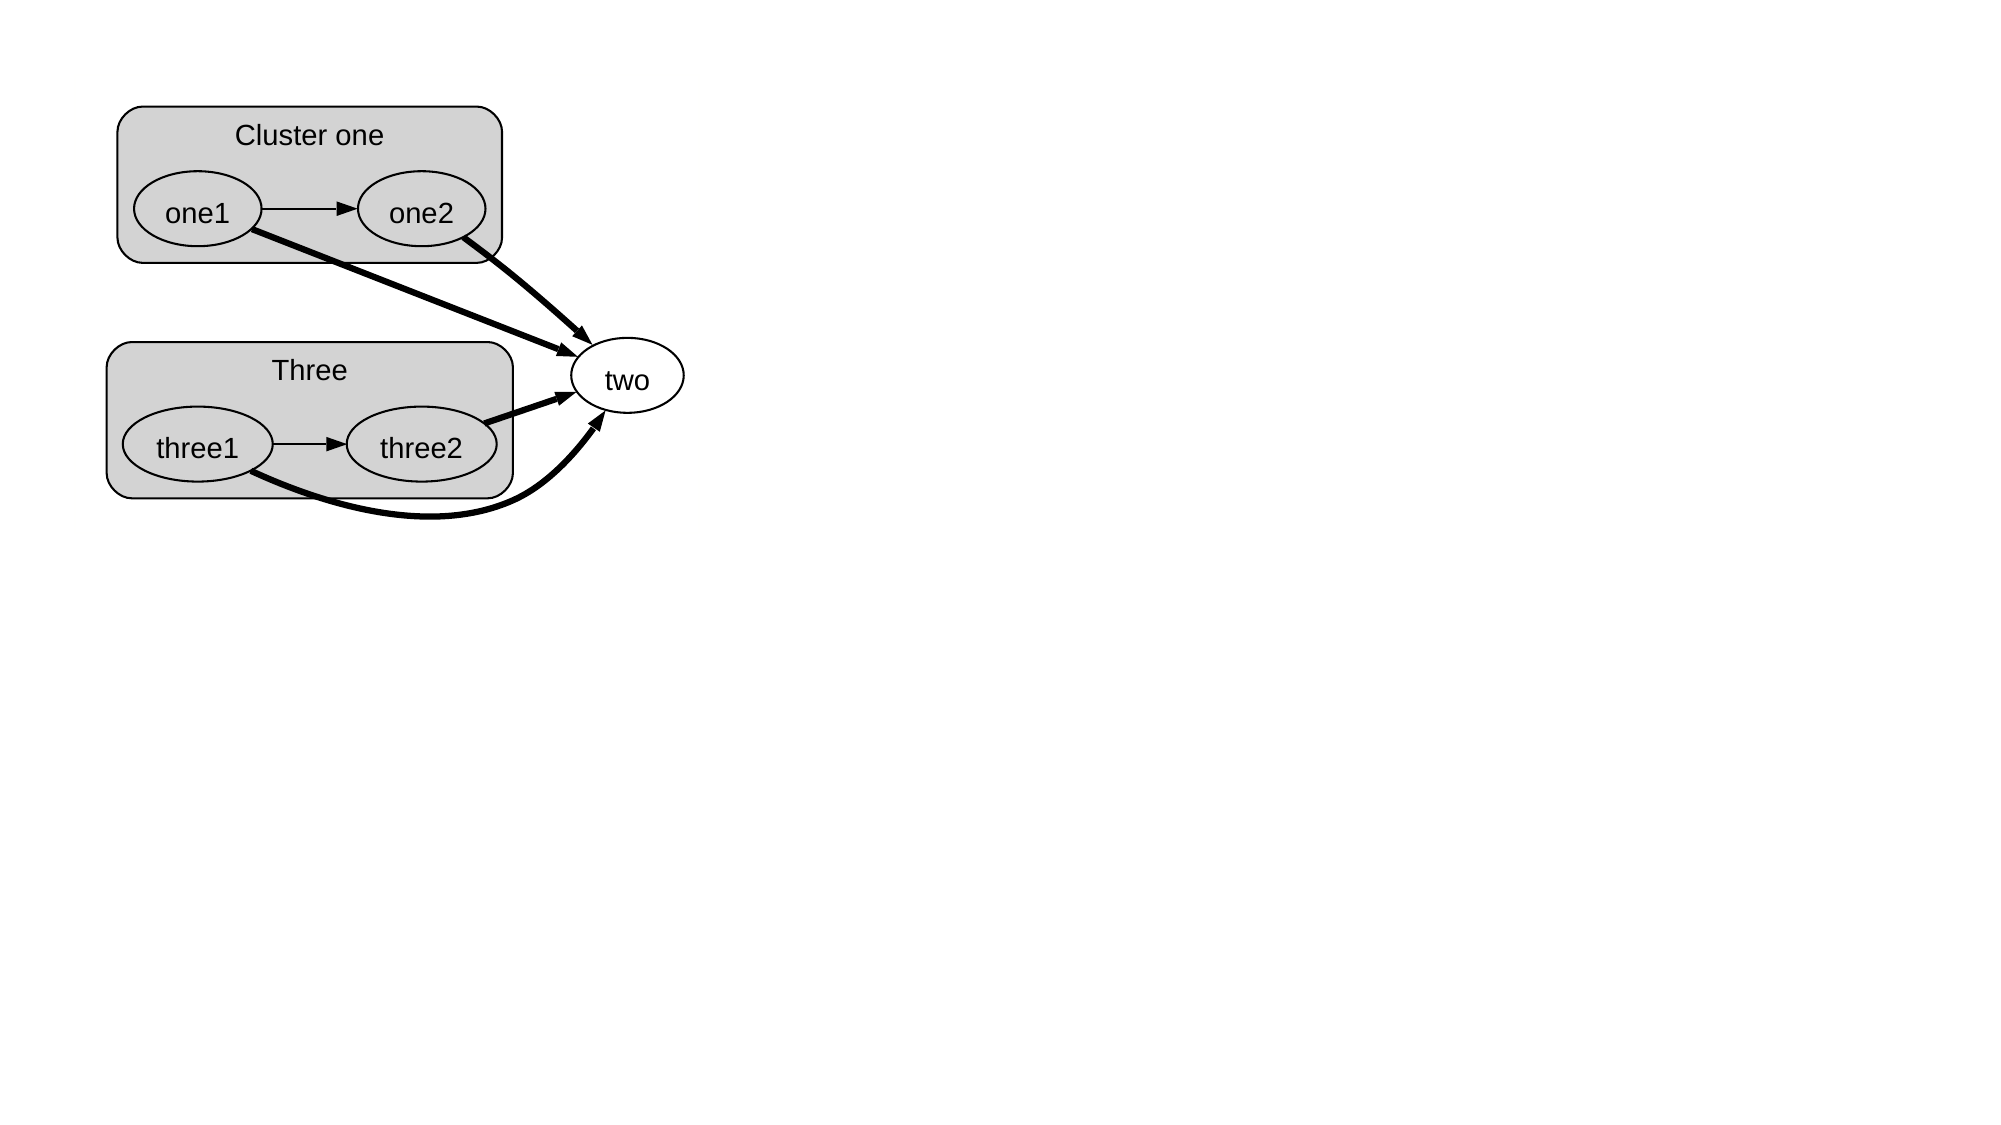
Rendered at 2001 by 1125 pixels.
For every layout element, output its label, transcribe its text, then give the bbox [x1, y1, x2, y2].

text_box [116, 106, 503, 264]
text_box three2 [378, 426, 465, 454]
text_box [250, 428, 594, 518]
text_box [586, 409, 607, 433]
text_box [106, 341, 514, 499]
text_box Three [270, 350, 350, 390]
text_box [553, 391, 578, 407]
text_box [571, 324, 594, 346]
text_box [346, 406, 497, 458]
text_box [484, 398, 557, 424]
text_box one2 [387, 190, 457, 229]
text_box [133, 170, 263, 247]
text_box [251, 229, 559, 350]
text_box one1 [163, 190, 233, 233]
text_box [74, 74, 699, 533]
text_box [570, 337, 685, 414]
text_box [555, 341, 580, 358]
text_box [122, 406, 274, 483]
text_box three1 [154, 426, 241, 469]
text_box Cluster one [234, 112, 385, 155]
text_box two [602, 357, 653, 400]
text_box [357, 170, 487, 229]
text_box [336, 200, 360, 217]
text_box [325, 436, 349, 453]
